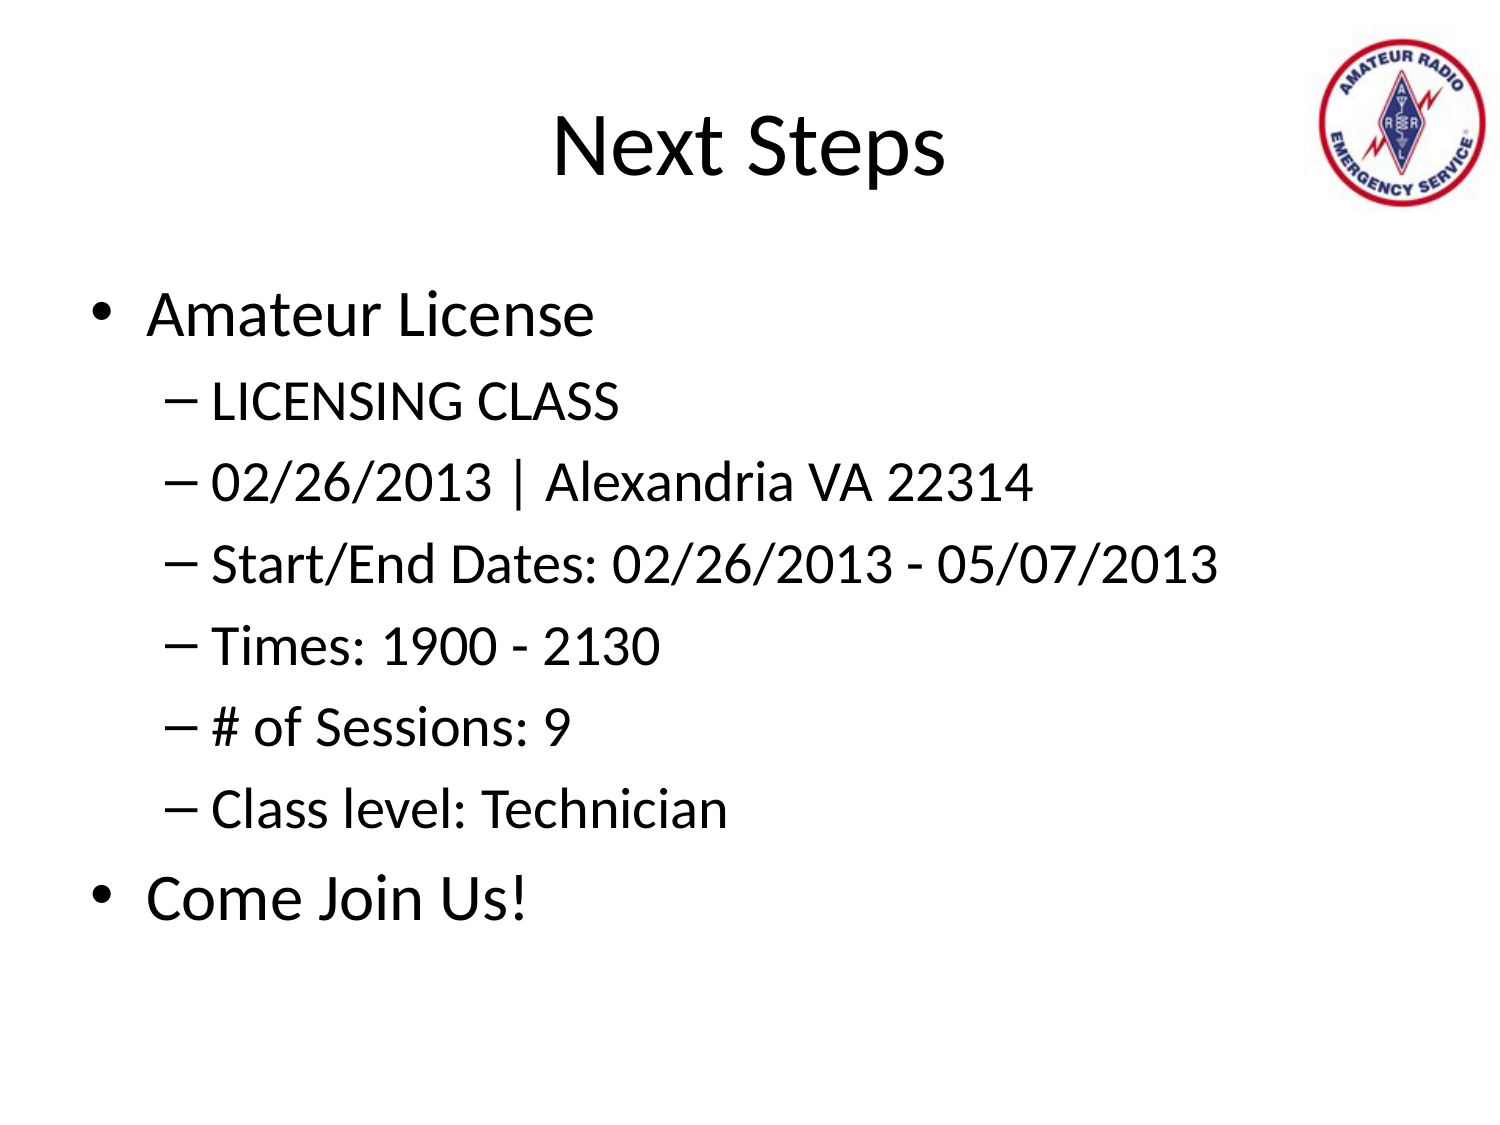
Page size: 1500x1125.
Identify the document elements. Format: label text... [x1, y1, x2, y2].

picture [1304, 24, 1500, 213]
list Amateur License LICENSING CLASS 02/26/2013 | Alexandria VA 22314 Start/End Dates: 02/26/2013 - 05/07/2013 Times: 1900 - 2130 # of Sessions: 9 Class level: Technician Come Join Us! [75, 262, 1425, 1005]
title Next Steps [75, 45, 1425, 233]
